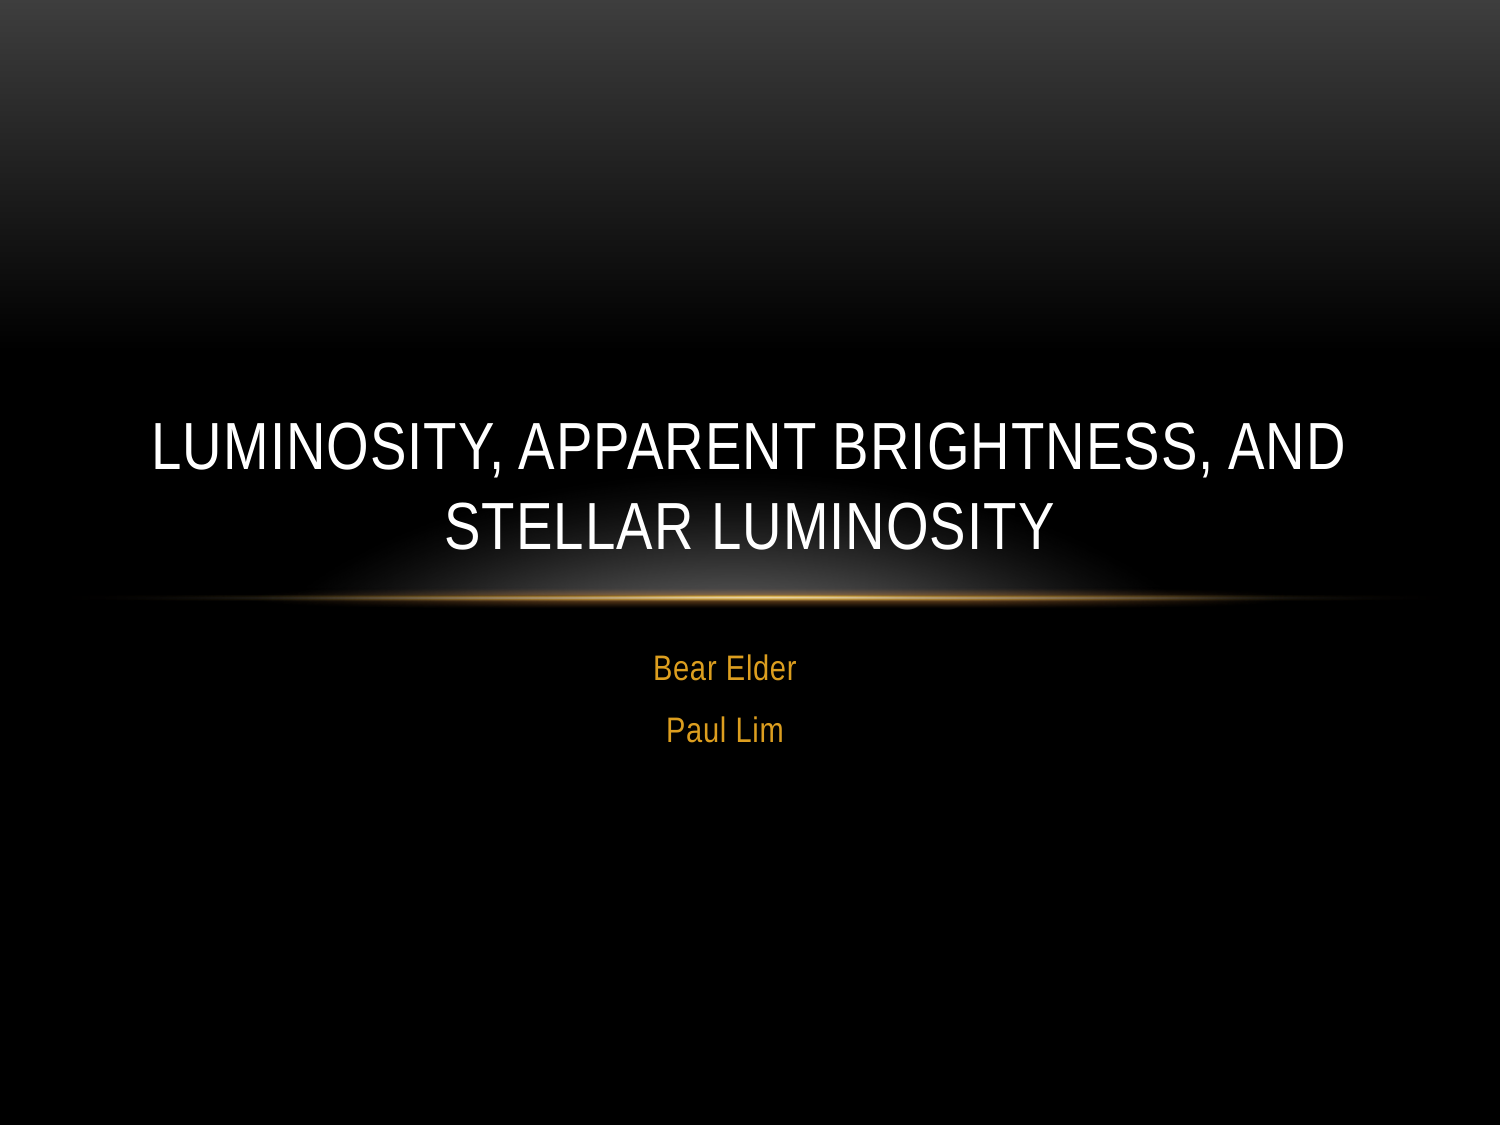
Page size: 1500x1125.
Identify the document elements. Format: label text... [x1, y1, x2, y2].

subtitle Bear Elder Paul Lim [200, 637, 1250, 925]
title Luminosity, Apparent Brightness, and stellar Luminosity [112, 329, 1388, 571]
picture [0, 0, 1500, 750]
